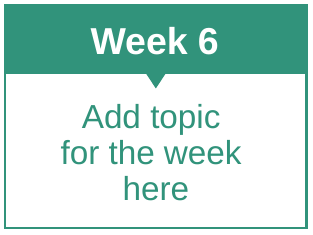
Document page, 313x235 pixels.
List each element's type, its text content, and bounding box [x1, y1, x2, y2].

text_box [4, 5, 307, 89]
text_box Add topic for the week here [11, 92, 301, 215]
text_box [4, 4, 308, 229]
